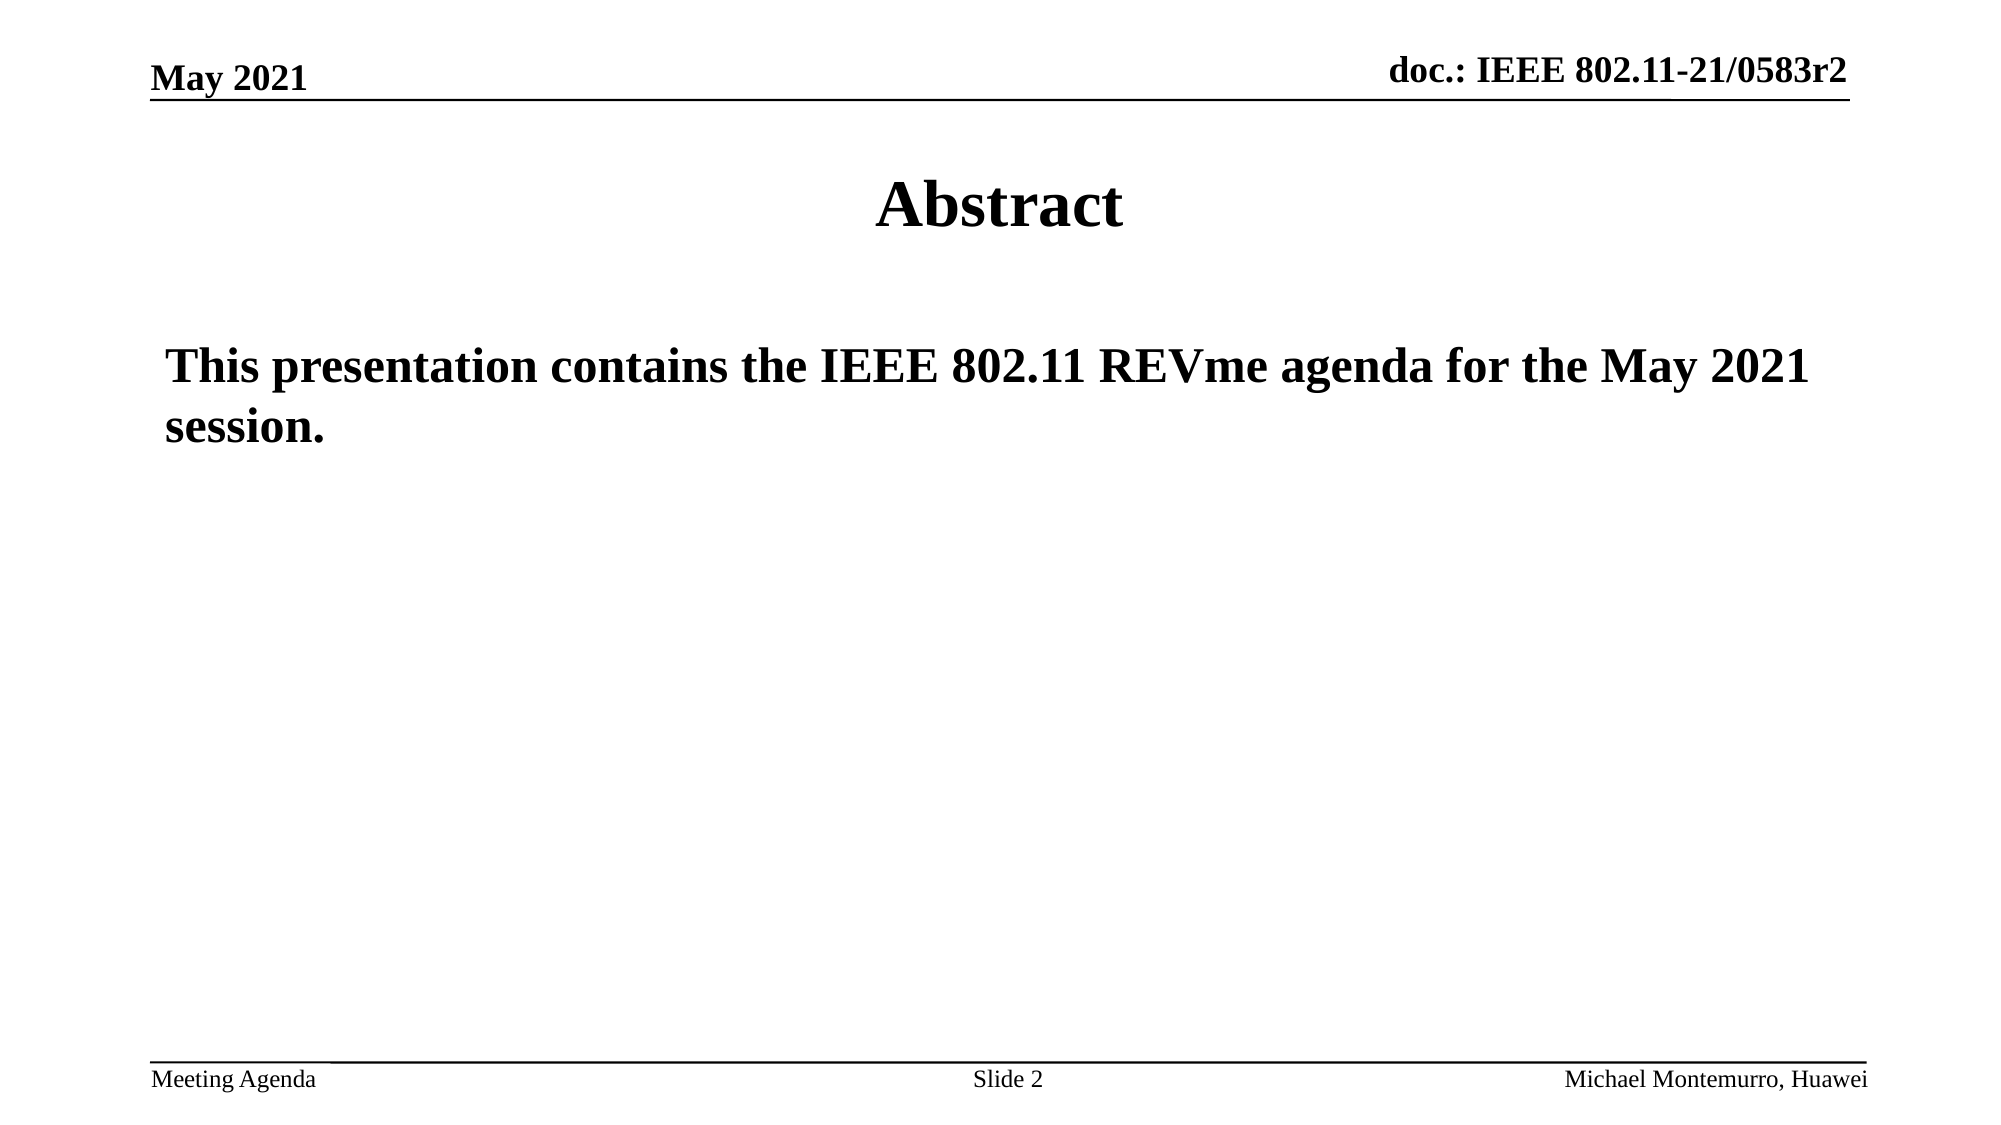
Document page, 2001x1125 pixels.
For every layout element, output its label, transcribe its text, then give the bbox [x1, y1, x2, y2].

footer Michael Montemurro, Huawei [1537, 1061, 1869, 1093]
slide_number Slide 2 [972, 1061, 1045, 1093]
list This presentation contains the IEEE 802.11 REVme agenda for the May 2021 session. [150, 324, 1850, 1000]
title Abstract [150, 112, 1850, 288]
